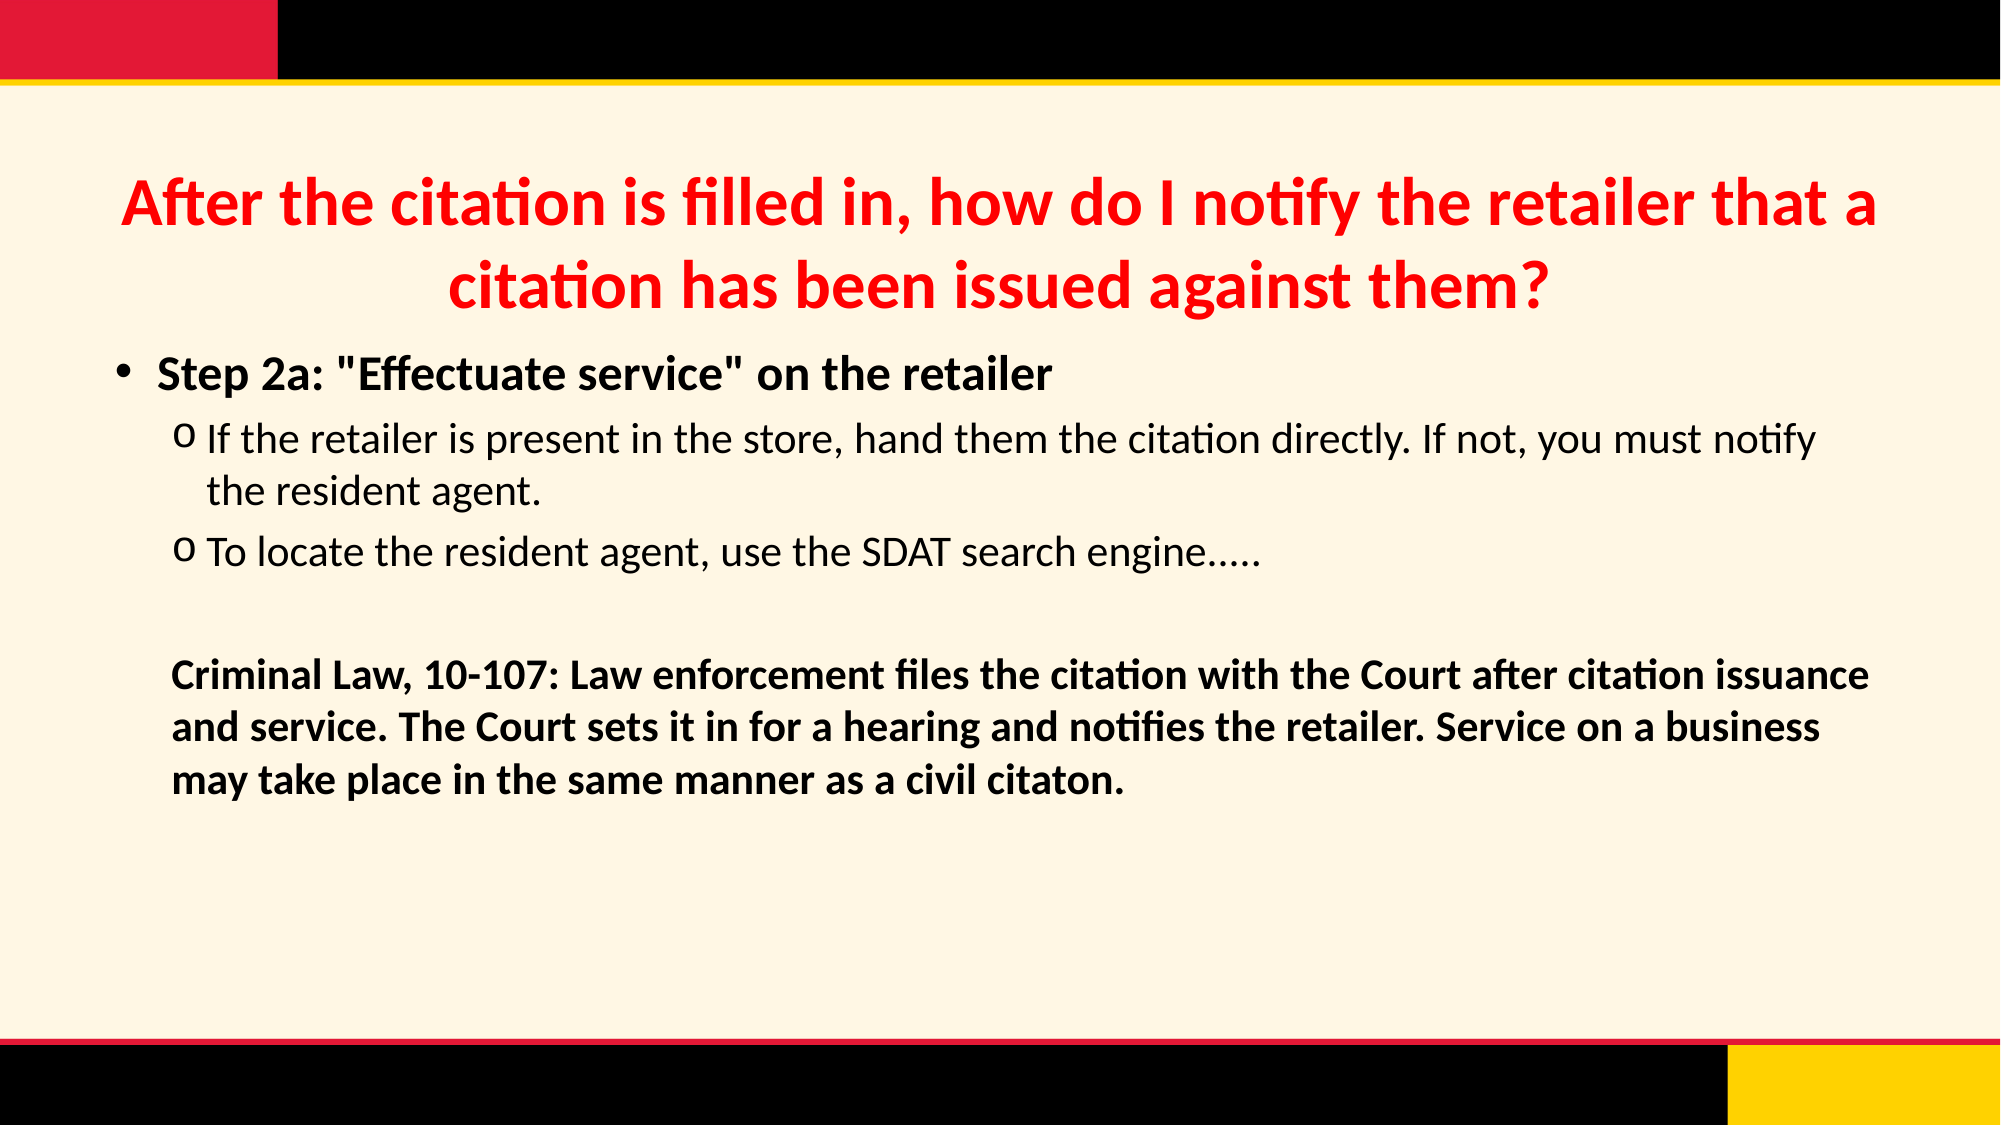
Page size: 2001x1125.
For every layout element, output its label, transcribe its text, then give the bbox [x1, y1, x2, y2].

picture [0, 0, 2001, 1125]
title After the citation is filled in, how do I notify the retailer that a citation has been issued against them? [99, 145, 1900, 333]
list Step 2a: "Effectuate service" on the retailer If the retailer is present in the store, hand them the citation directly. If not, you must notify the resident agent. To locate the resident agent, use the SDAT search engine..... Criminal Law, 10-107: Law enforcement files the citation with the Court after citation issuance and service. The Court sets it in for a hearing and notifies the retailer. Service on a business may take place in the same manner as a civil citaton. [99, 333, 1900, 1005]
